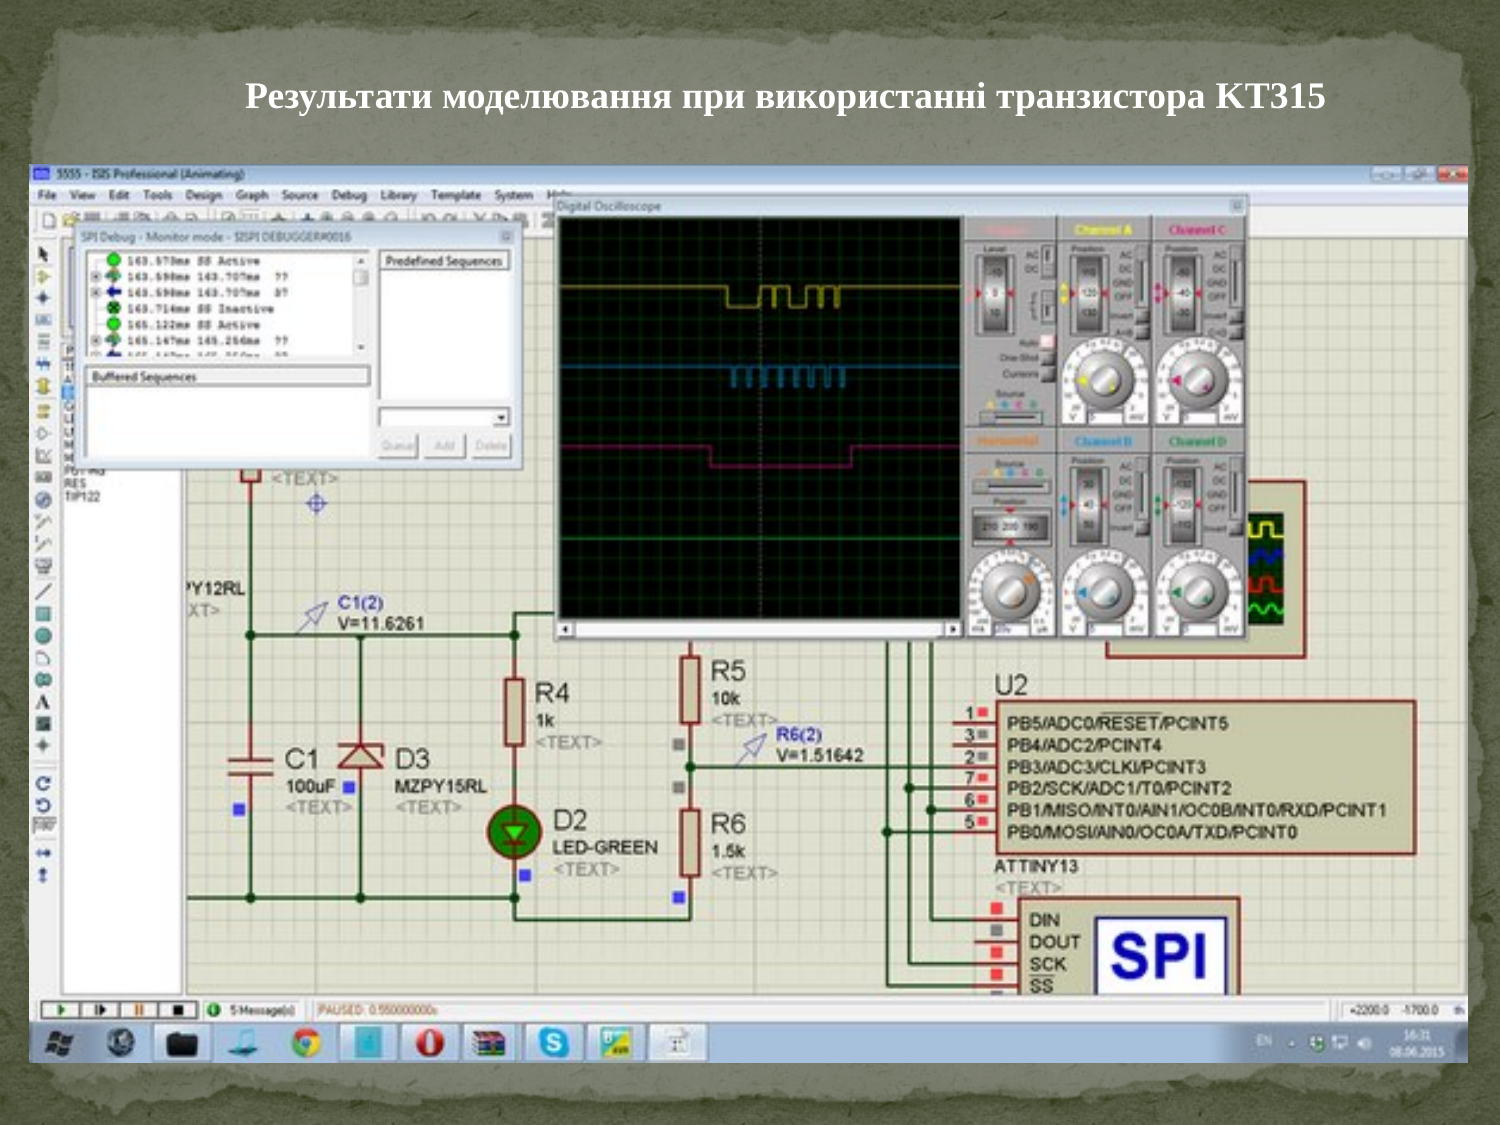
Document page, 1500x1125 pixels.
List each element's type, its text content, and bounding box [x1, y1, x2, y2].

text_box Результати моделювання при використанні транзистора KT315 [230, 63, 1341, 124]
picture [29, 164, 1468, 1063]
